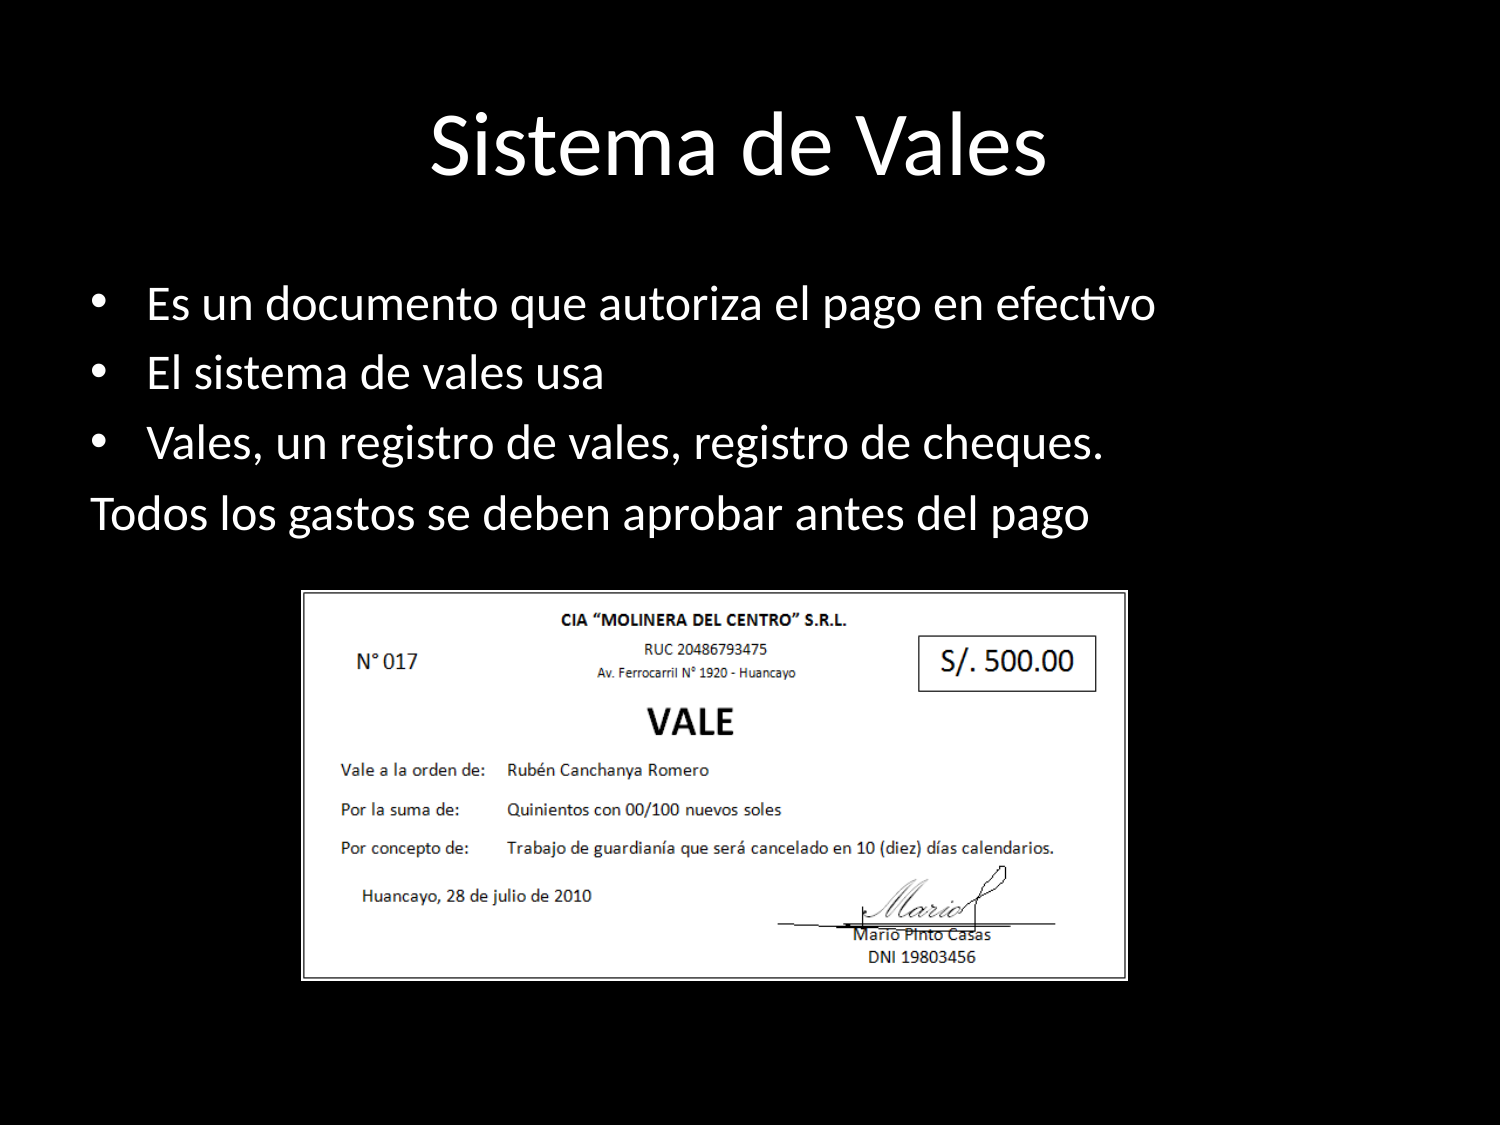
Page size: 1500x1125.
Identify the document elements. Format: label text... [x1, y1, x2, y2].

list Es un documento que autoriza el pago en efectivo El sistema de vales usa Vales, un registro de vales, registro de cheques. Todos los gastos se deben aprobar antes del pago [75, 262, 1425, 1005]
picture [300, 589, 1129, 981]
title Sistema de Vales [75, 45, 1425, 233]
